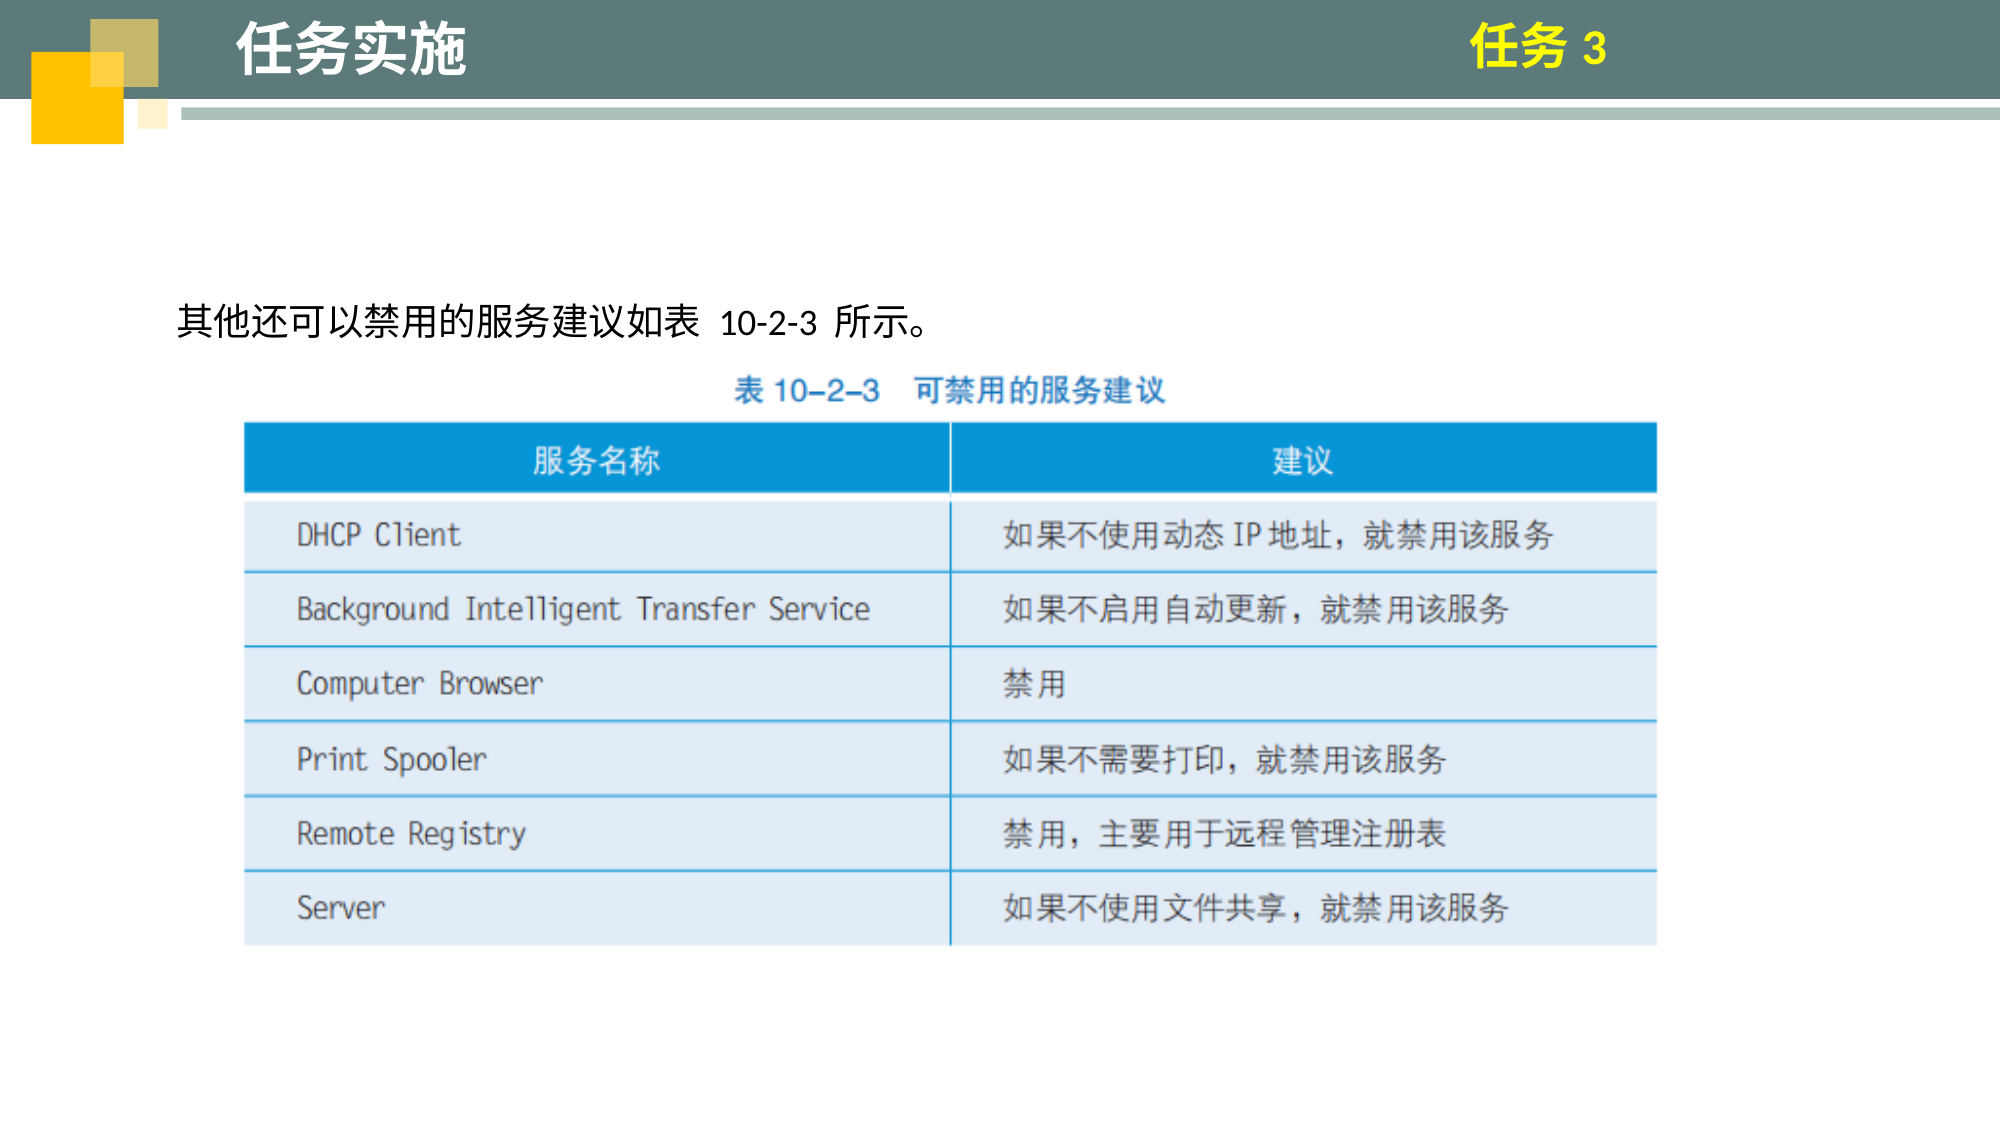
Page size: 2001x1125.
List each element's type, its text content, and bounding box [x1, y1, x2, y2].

picture [196, 349, 1675, 972]
text_box 其他还可以禁用的服务建议如表 10-2-3 所示。 [161, 290, 1607, 351]
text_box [0, 0, 2000, 145]
